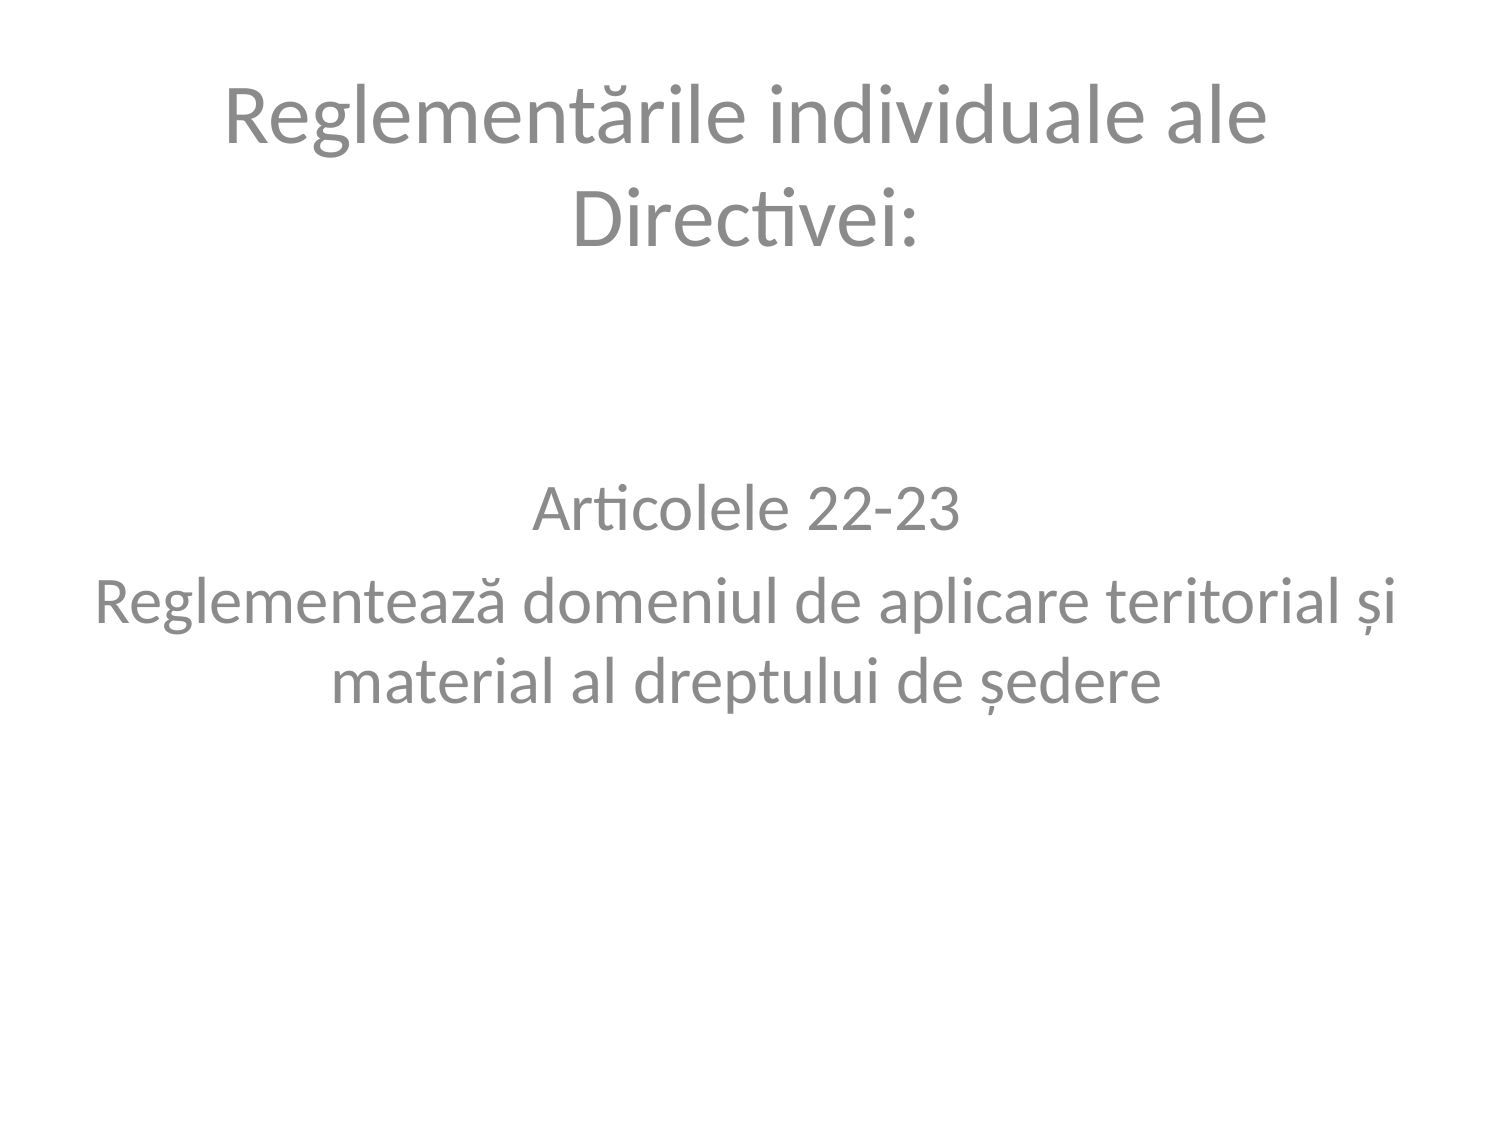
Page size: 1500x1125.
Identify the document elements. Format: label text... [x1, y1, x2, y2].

subtitle Reglementările individuale ale Directivei: Articolele 22-23 Reglementează domeniul de aplicare teritorial și material al dreptului de ședere [48, 50, 1446, 1063]
